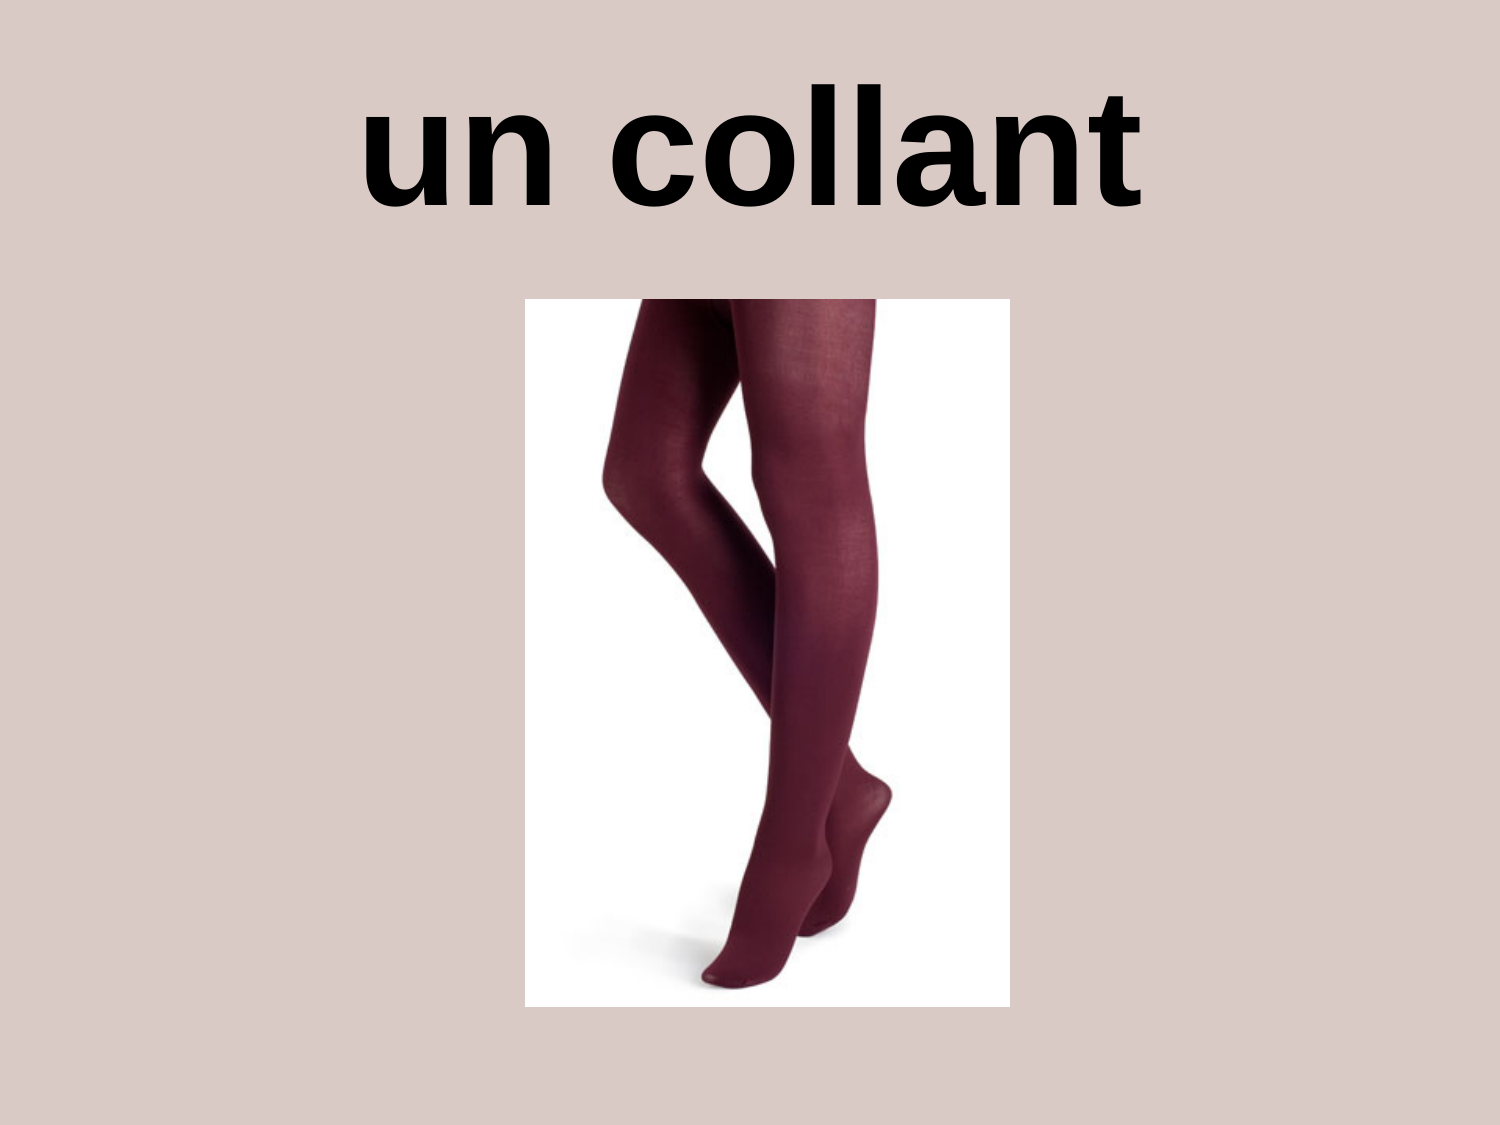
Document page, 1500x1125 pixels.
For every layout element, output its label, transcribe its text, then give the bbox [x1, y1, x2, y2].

picture [524, 299, 1010, 1007]
title un collant [74, 44, 1426, 233]
